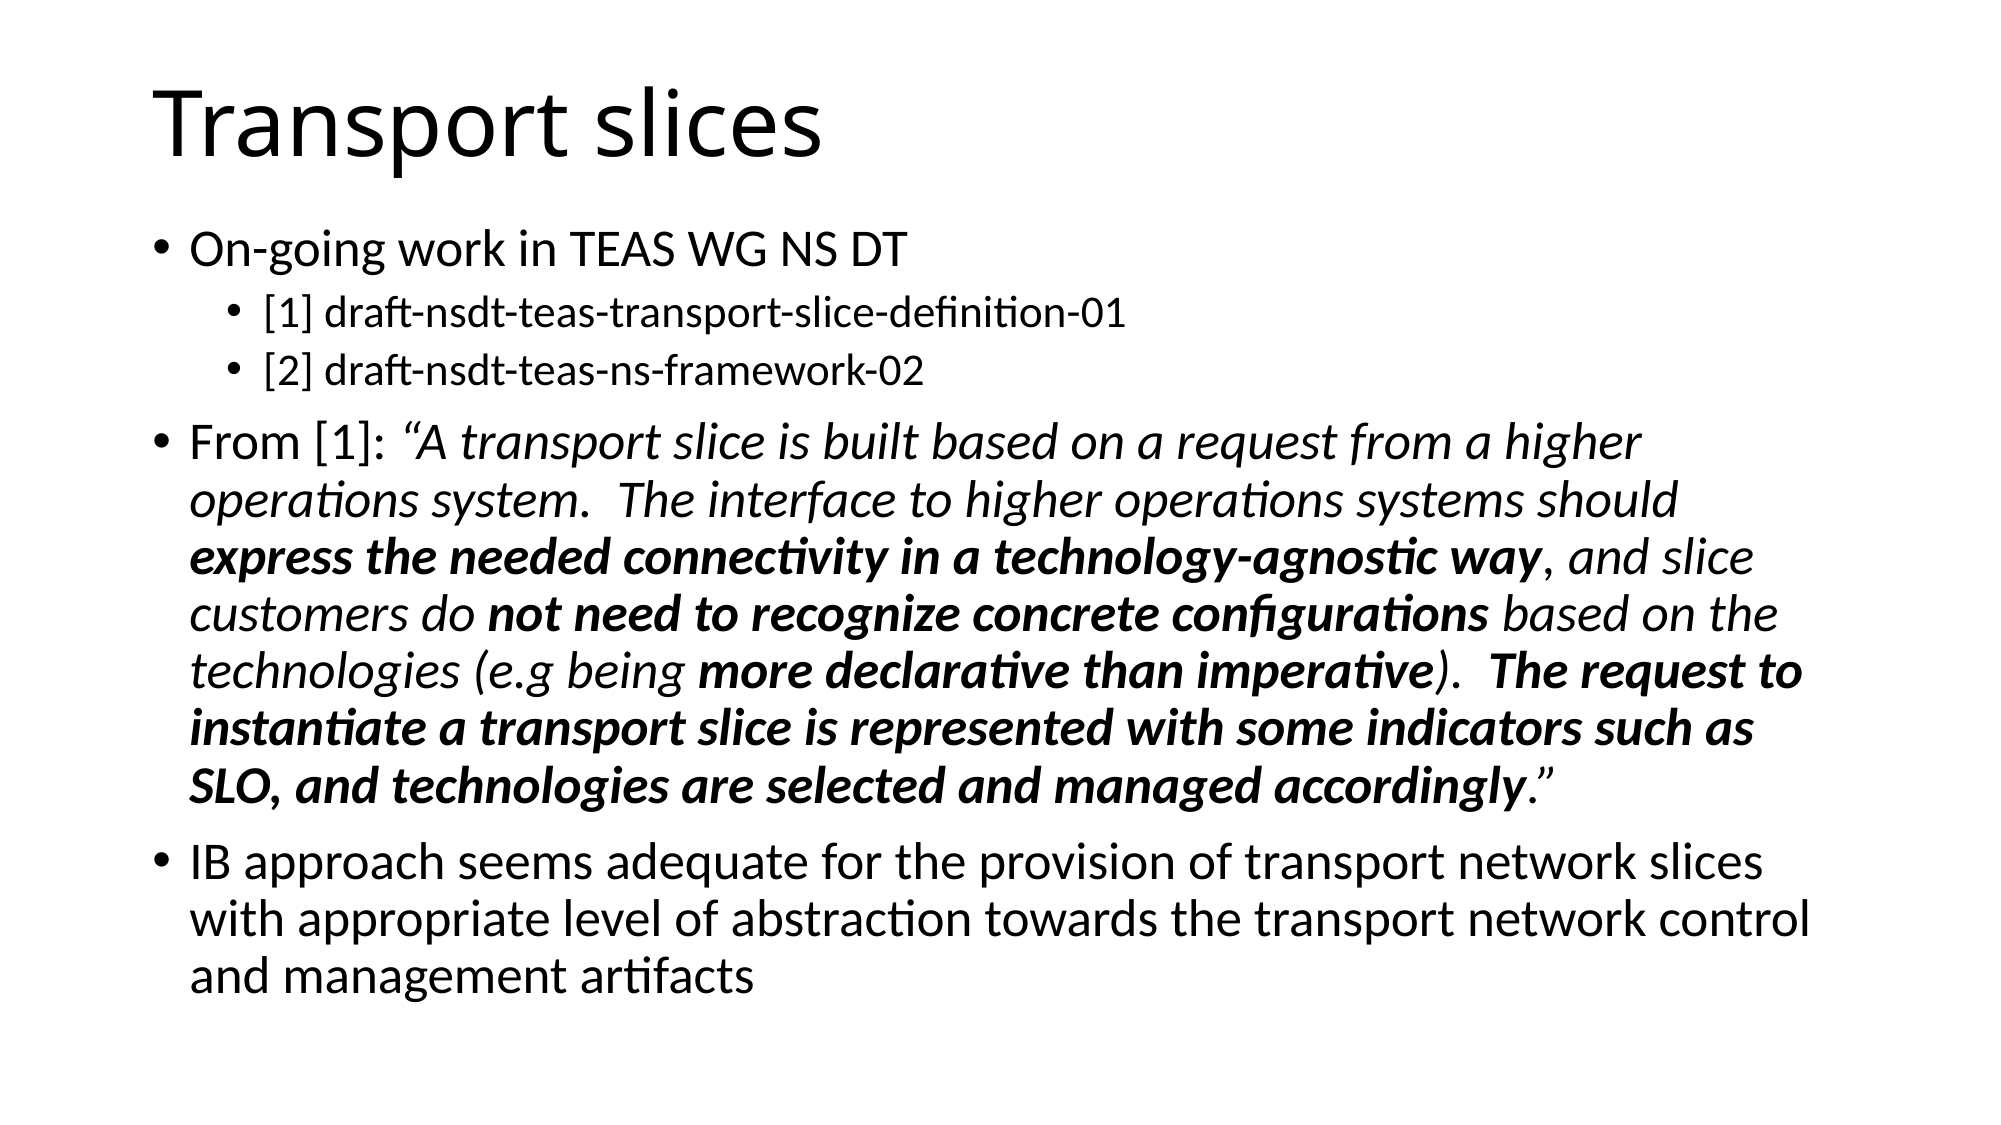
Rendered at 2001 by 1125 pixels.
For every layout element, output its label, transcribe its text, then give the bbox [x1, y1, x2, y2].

title Transport slices [137, 59, 1863, 194]
list On-going work in TEAS WG NS DT [1] draft-nsdt-teas-transport-slice-definition-01 [2] draft-nsdt-teas-ns-framework-02 From [1]: “A transport slice is built based on a request from a higher operations system. The interface to higher operations systems should express the needed connectivity in a technology-agnostic way, and slice customers do not need to recognize concrete configurations based on the technologies (e.g being more declarative than imperative). The request to instantiate a transport slice is represented with some indicators such as SLO, and technologies are selected and managed accordingly.” IB approach seems adequate for the provision of transport network slices with appropriate level of abstraction towards the transport network control and management artifacts [137, 213, 1863, 1019]
